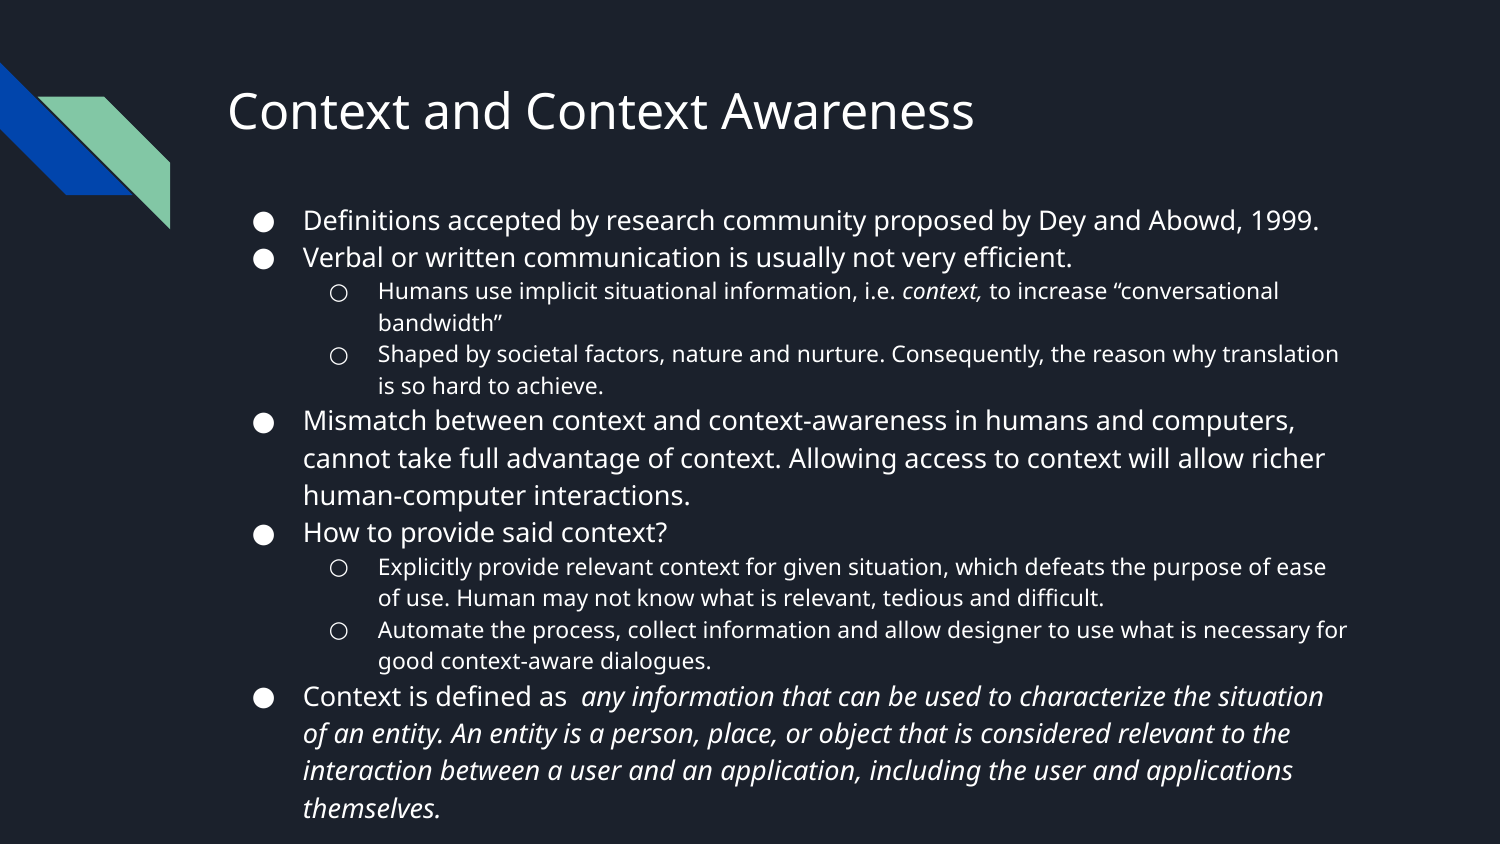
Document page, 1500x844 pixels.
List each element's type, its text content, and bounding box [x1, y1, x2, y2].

list Definitions accepted by research community proposed by Dey and Abowd, 1999. Verbal or written communication is usually not very efficient. Humans use implicit situational information, i.e. context, to increase “conversational bandwidth” Shaped by societal factors, nature and nurture. Consequently, the reason why translation is so hard to achieve. Mismatch between context and context-awareness in humans and computers, cannot take full advantage of context. Allowing access to context will allow richer human-computer interactions. How to provide said context? Explicitly provide relevant context for given situation, which defeats the purpose of ease of use. Human may not know what is relevant, tedious and difficult. Automate the process, collect information and allow designer to use what is necessary for good context-aware dialogues. Context is defined as any information that can be used to characterize the situation of an entity. An entity is a person, place, or object that is considered relevant to the interaction between a user and an application, including the user and applications themselves. [212, 183, 1368, 661]
title Context and Context Awareness [212, 64, 1368, 183]
